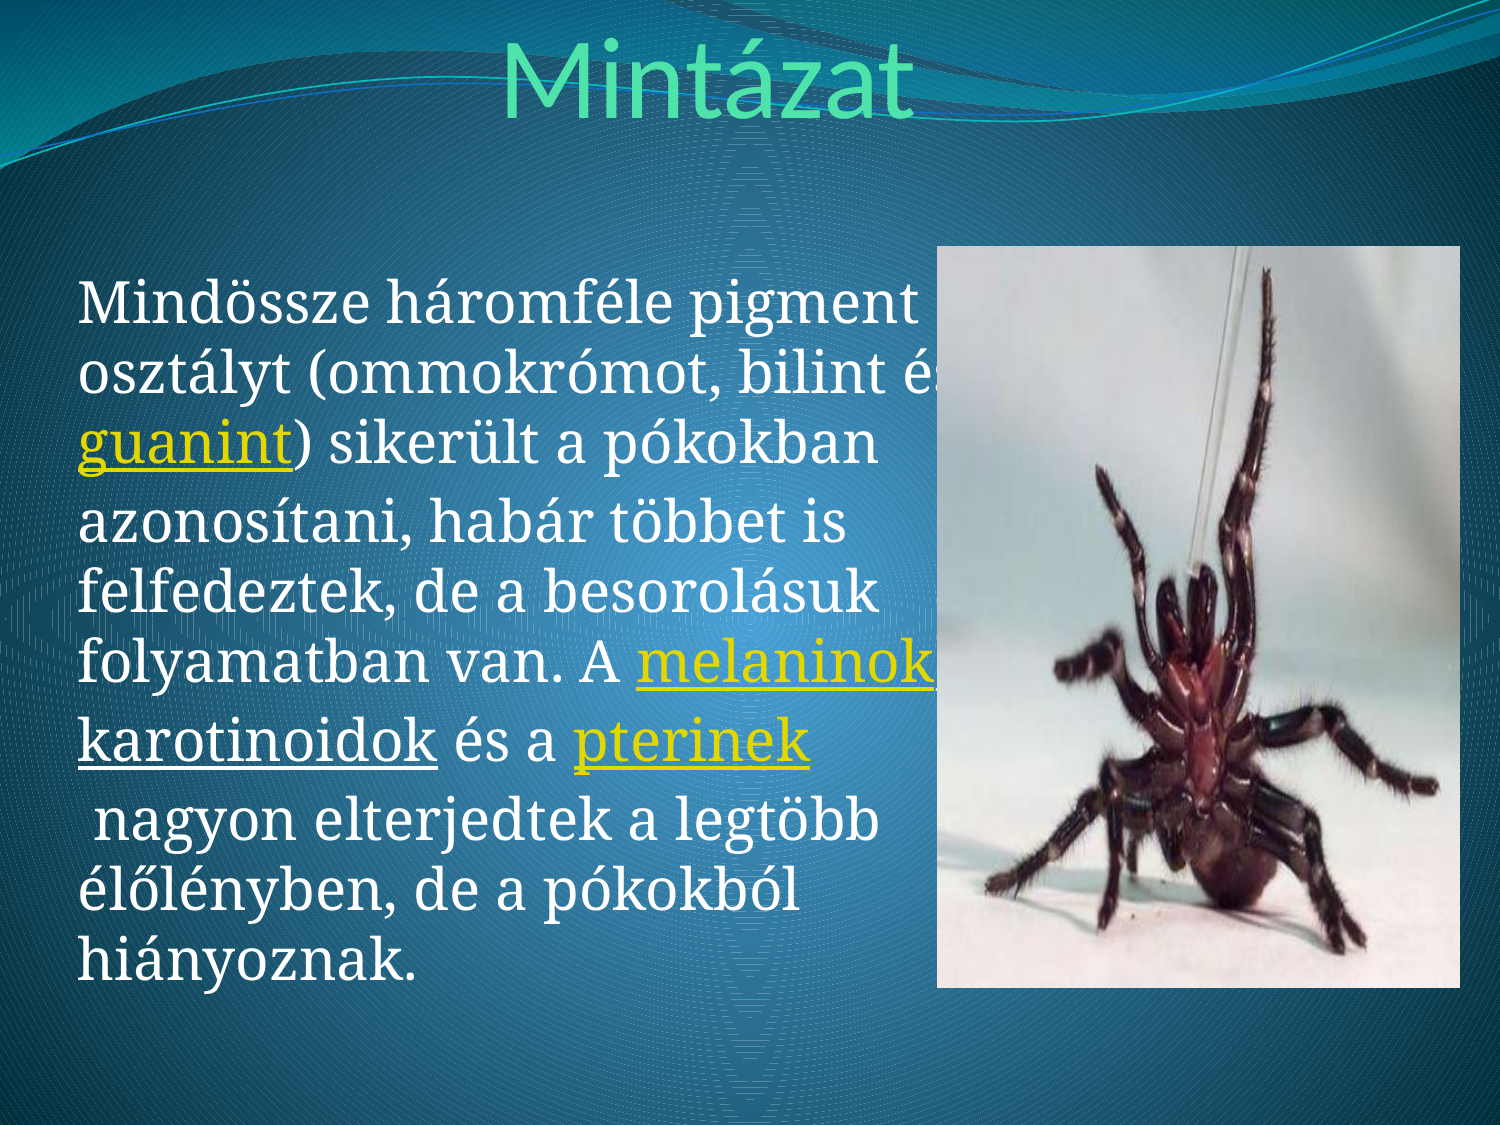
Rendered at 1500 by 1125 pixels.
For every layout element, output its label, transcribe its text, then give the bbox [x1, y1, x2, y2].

title Mintázat [70, 58, 1346, 257]
picture [937, 245, 1460, 988]
list Mindössze háromféle pigment osztályt (ommokrómot, bilint és guanint) sikerült a pókokban azonosítani, habár többet is felfedeztek, de a besorolásuk folyamatban van. A melaninok, karotinoidok és a pterinek nagyon elterjedtek a legtöbb élőlényben, de a pókokból hiányoznak. [70, 257, 985, 1020]
